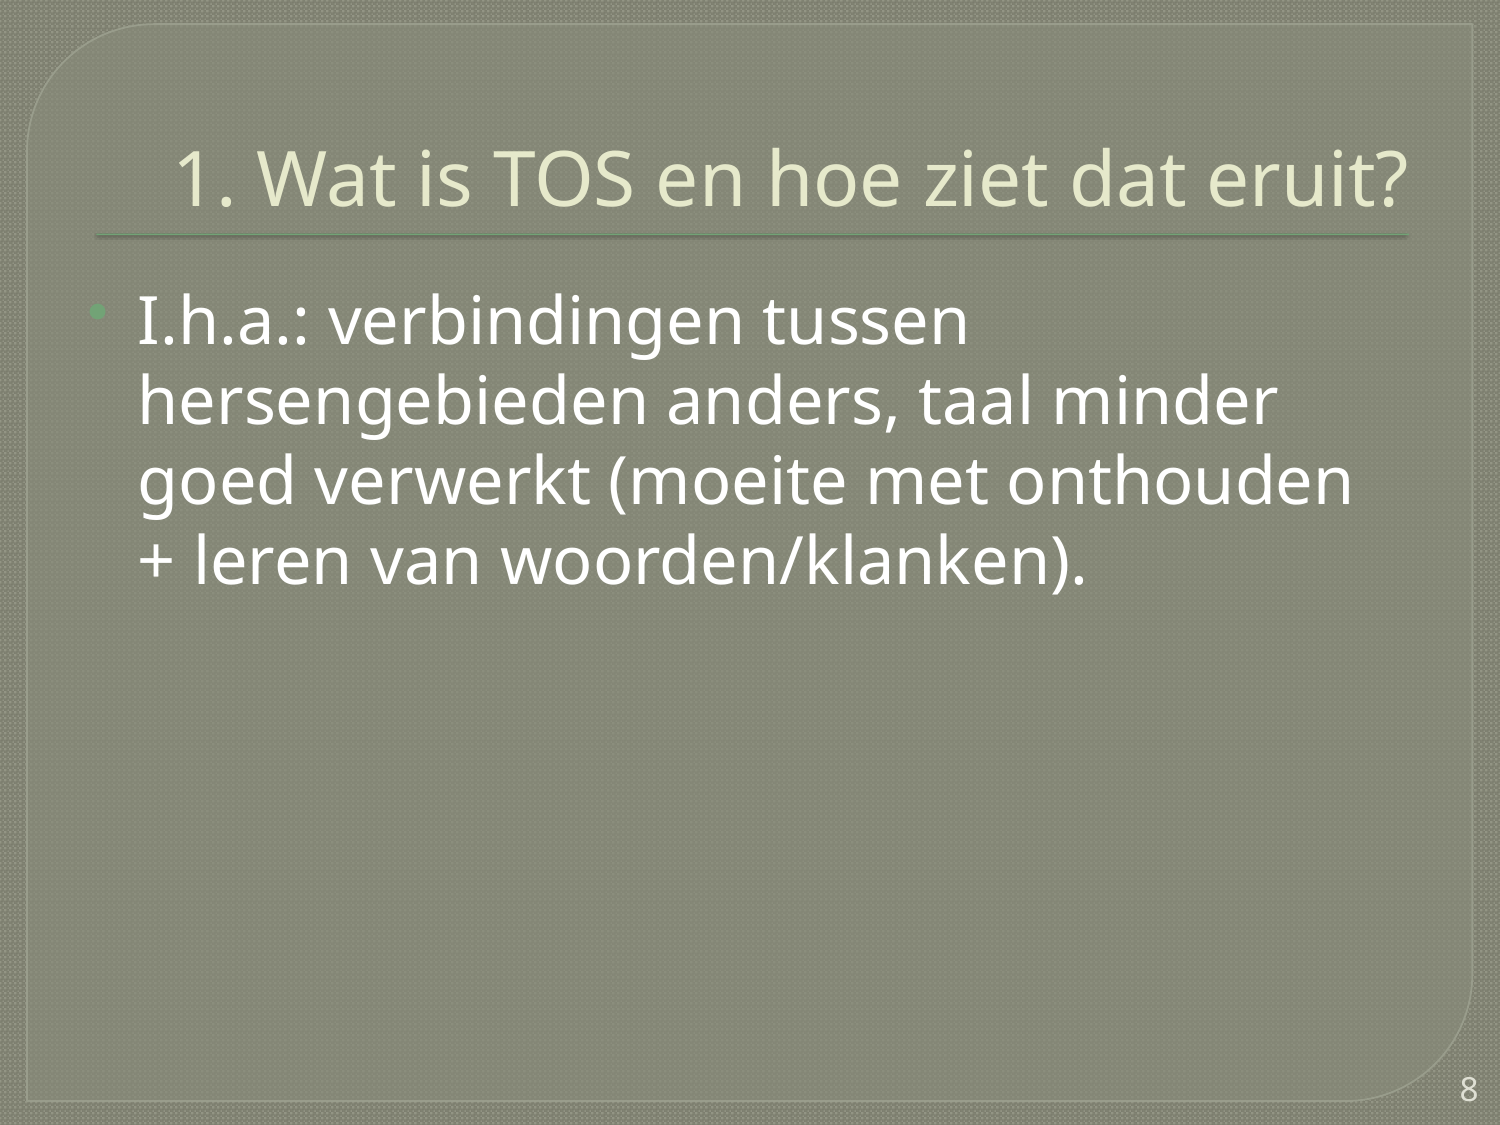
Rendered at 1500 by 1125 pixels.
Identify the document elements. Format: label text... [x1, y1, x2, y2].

slide_number 8 [1417, 1068, 1494, 1114]
title 1. Wat is TOS en hoe ziet dat eruit? [75, 41, 1425, 230]
list I.h.a.: verbindingen tussen hersengebieden anders, taal minder goed verwerkt (moeite met onthouden + leren van woorden/klanken). [75, 270, 1425, 1013]
